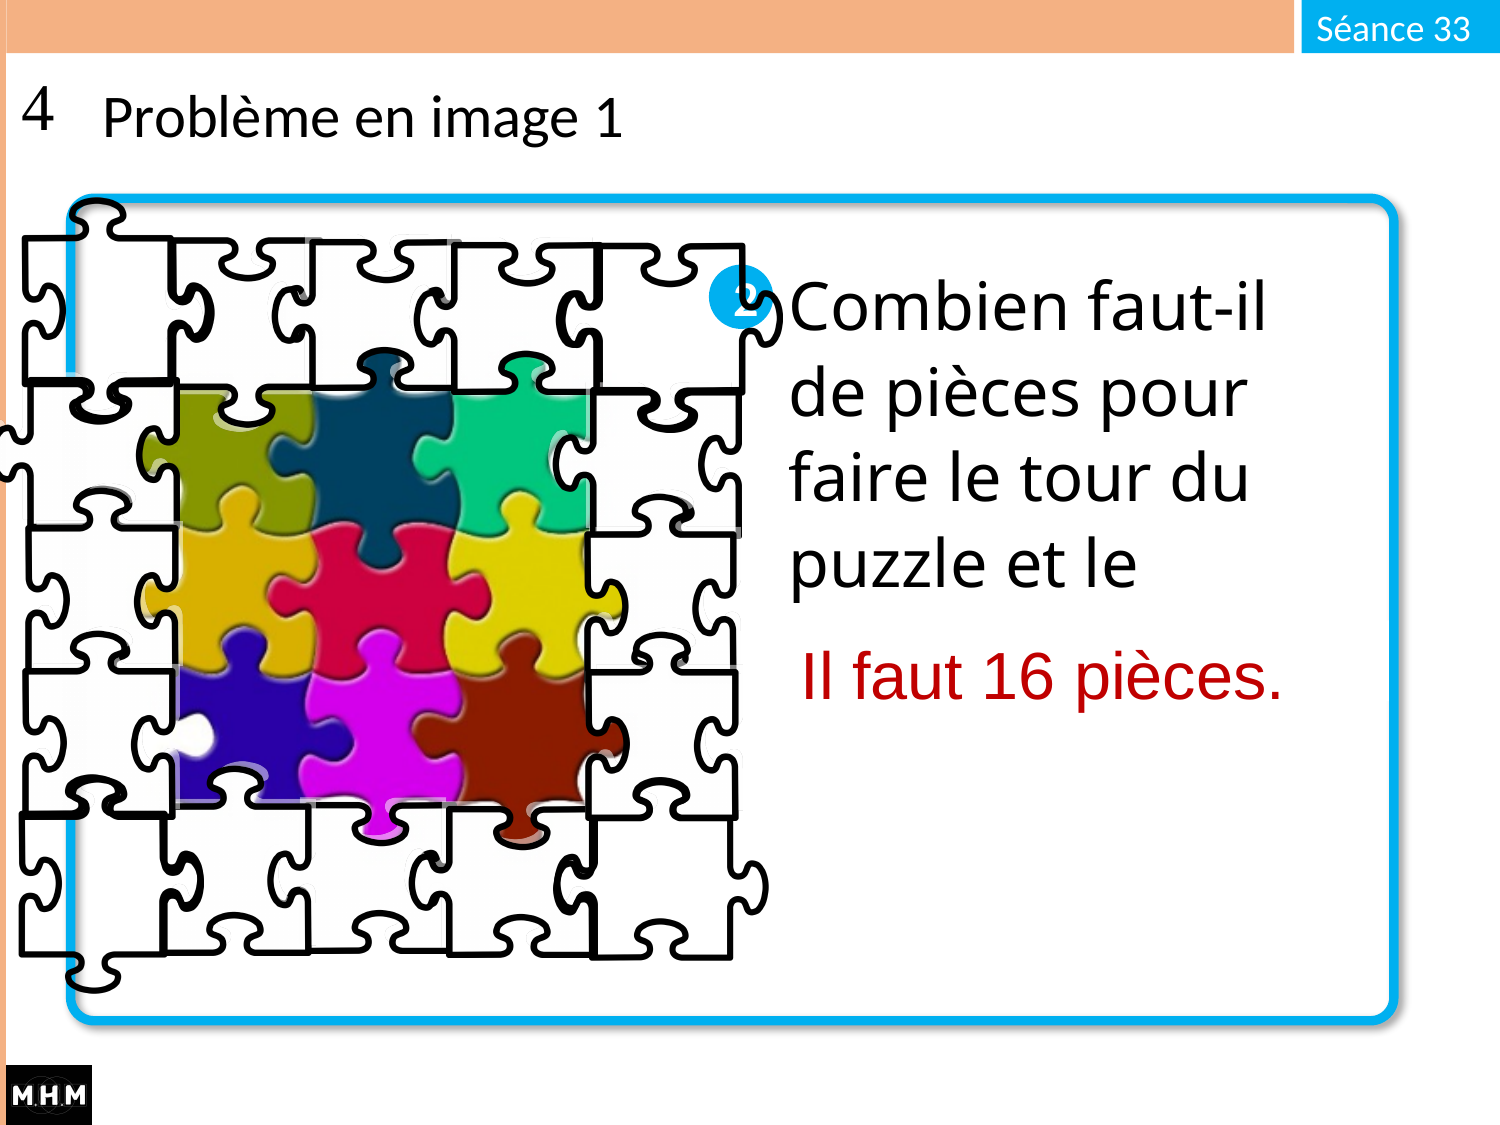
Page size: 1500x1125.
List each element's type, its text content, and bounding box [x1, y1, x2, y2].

text_box Combien faut-il de pièces pour faire le tour du puzzle et le terminer ? [773, 251, 1377, 613]
picture [6, 1065, 92, 1125]
text_box [69, 197, 1395, 1022]
text_box Il faut 16 pièces. [785, 620, 1389, 702]
picture [0, 198, 783, 999]
title Problème en image 1 [87, 32, 1382, 158]
